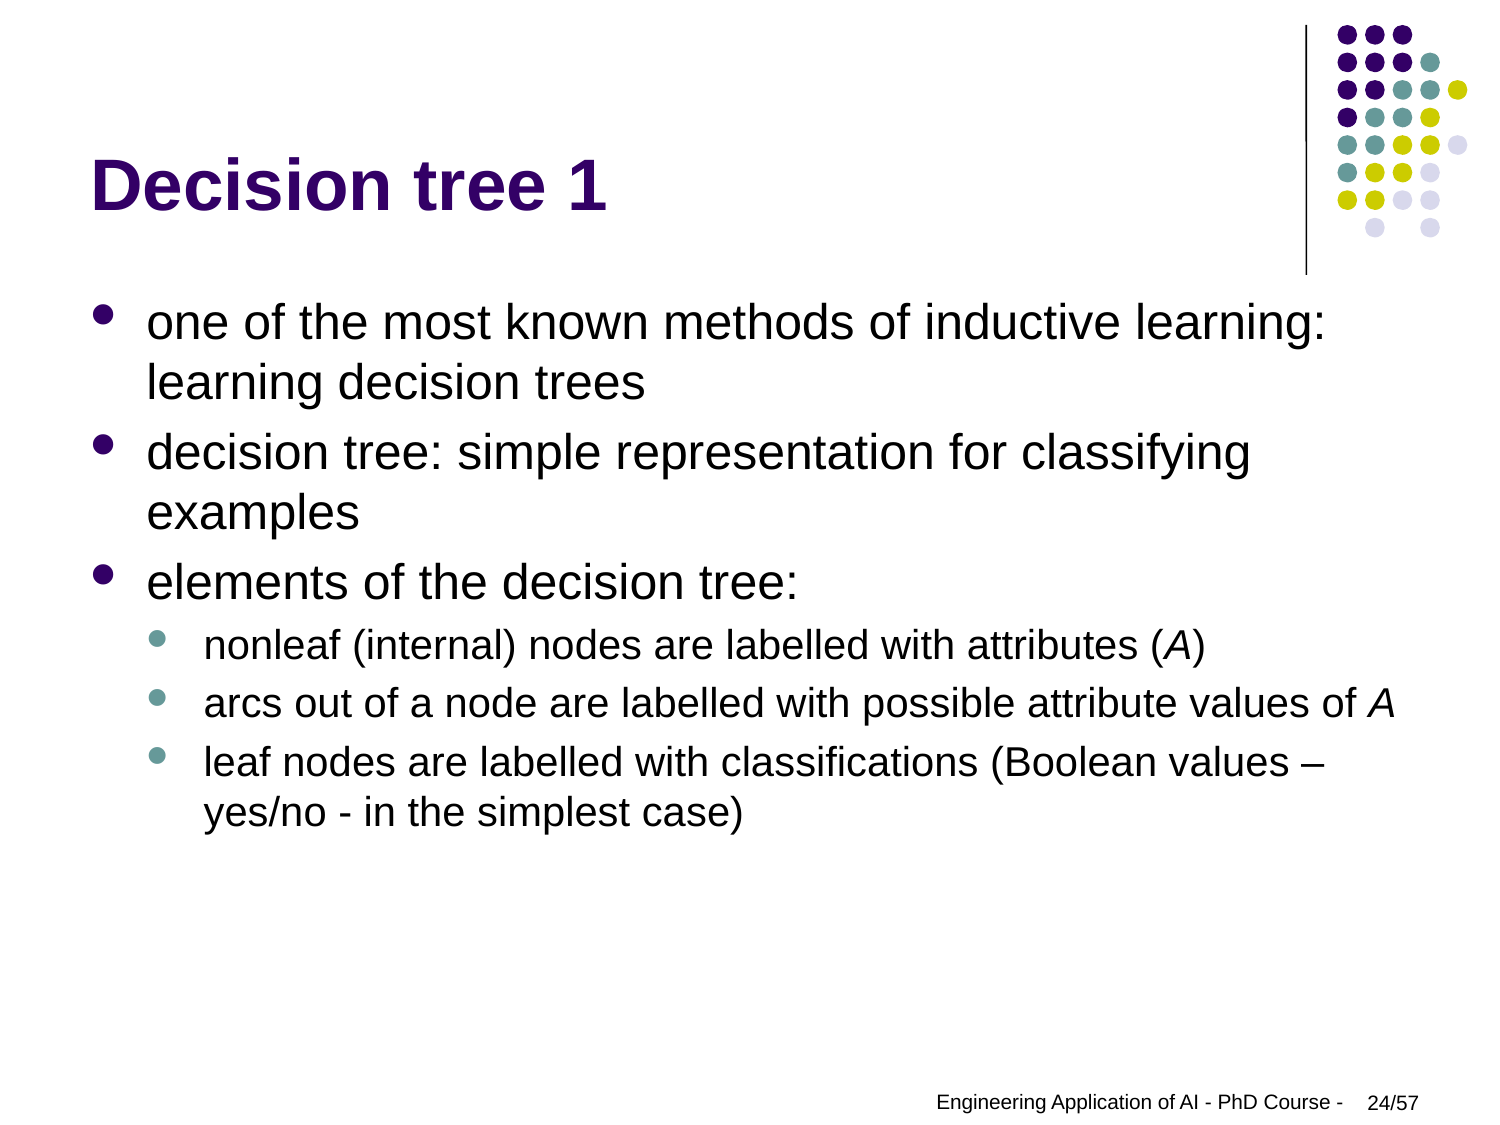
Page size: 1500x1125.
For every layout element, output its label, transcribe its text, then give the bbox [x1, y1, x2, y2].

list one of the most known methods of inductive learning: learning decision trees decision tree: simple representation for classifying examples elements of the decision tree: nonleaf (internal) nodes are labelled with attributes (A) arcs out of a node are labelled with possible attribute values of A leaf nodes are labelled with classifications (Boolean values –yes/no - in the simplest case) [74, 281, 1412, 1006]
title Decision tree 1 [74, 19, 1313, 233]
slide_number 24/57 [1352, 1082, 1448, 1125]
footer Engineering Application of AI - PhD Course - [855, 1080, 1365, 1125]
